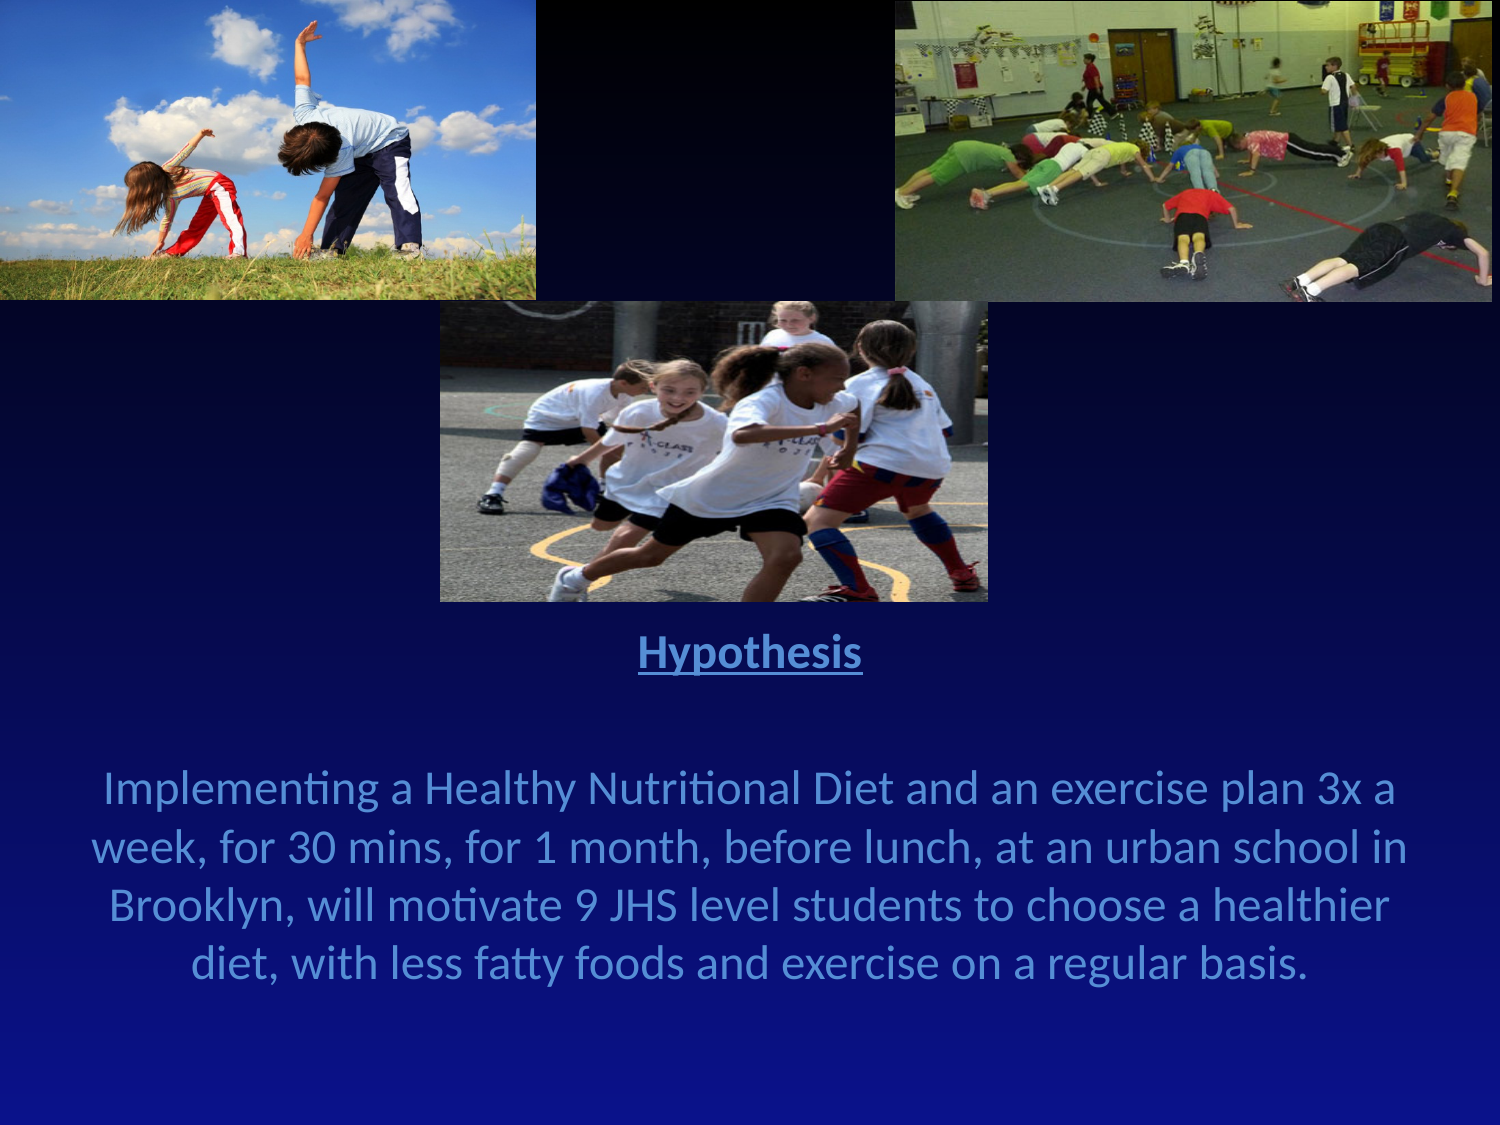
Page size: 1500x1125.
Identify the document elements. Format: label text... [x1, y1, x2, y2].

picture [0, 0, 1492, 603]
list Hypothesis Implementing a Healthy Nutritional Diet and an exercise plan 3x a week, for 30 mins, for 1 month, before lunch, at an urban school in Brooklyn, will motivate 9 JHS level students to choose a healthier diet, with less fatty foods and exercise on a regular basis. [75, 612, 1425, 1005]
